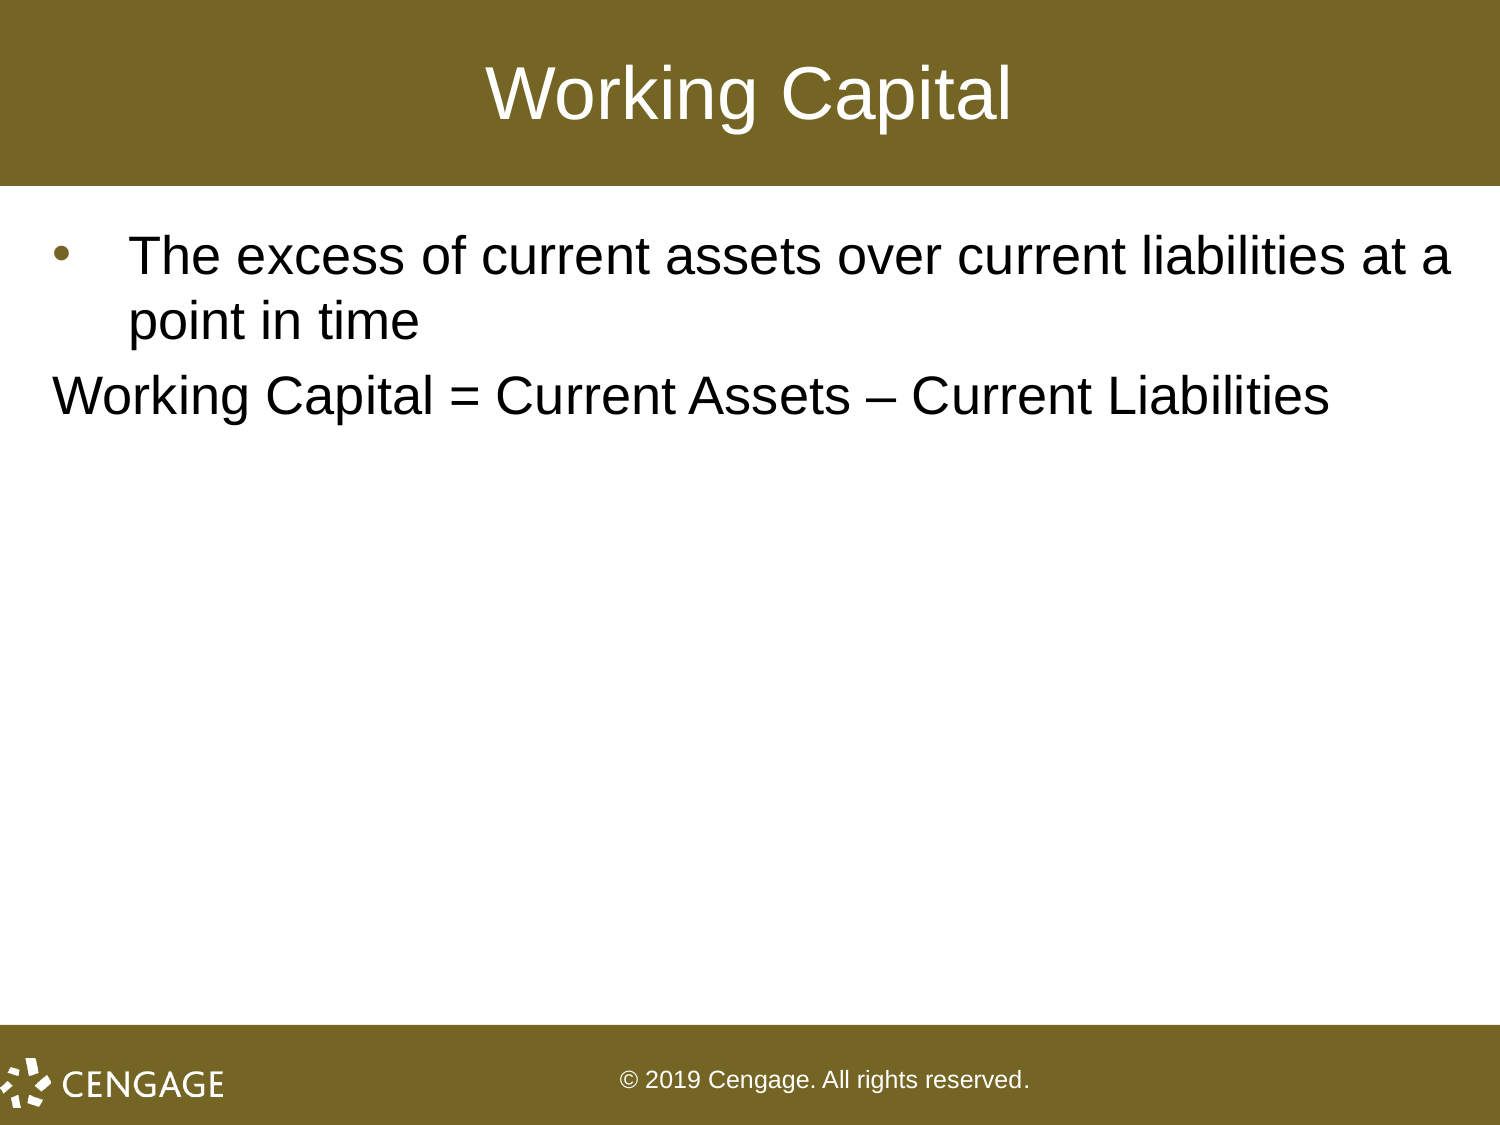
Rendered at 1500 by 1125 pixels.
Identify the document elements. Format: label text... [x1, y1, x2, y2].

title Working Capital [7, 4, 1493, 175]
picture [0, 1058, 223, 1108]
list The excess of current assets over current liabilities at a point in time Working Capital = Current Assets – Current Liabilities [37, 212, 1475, 956]
